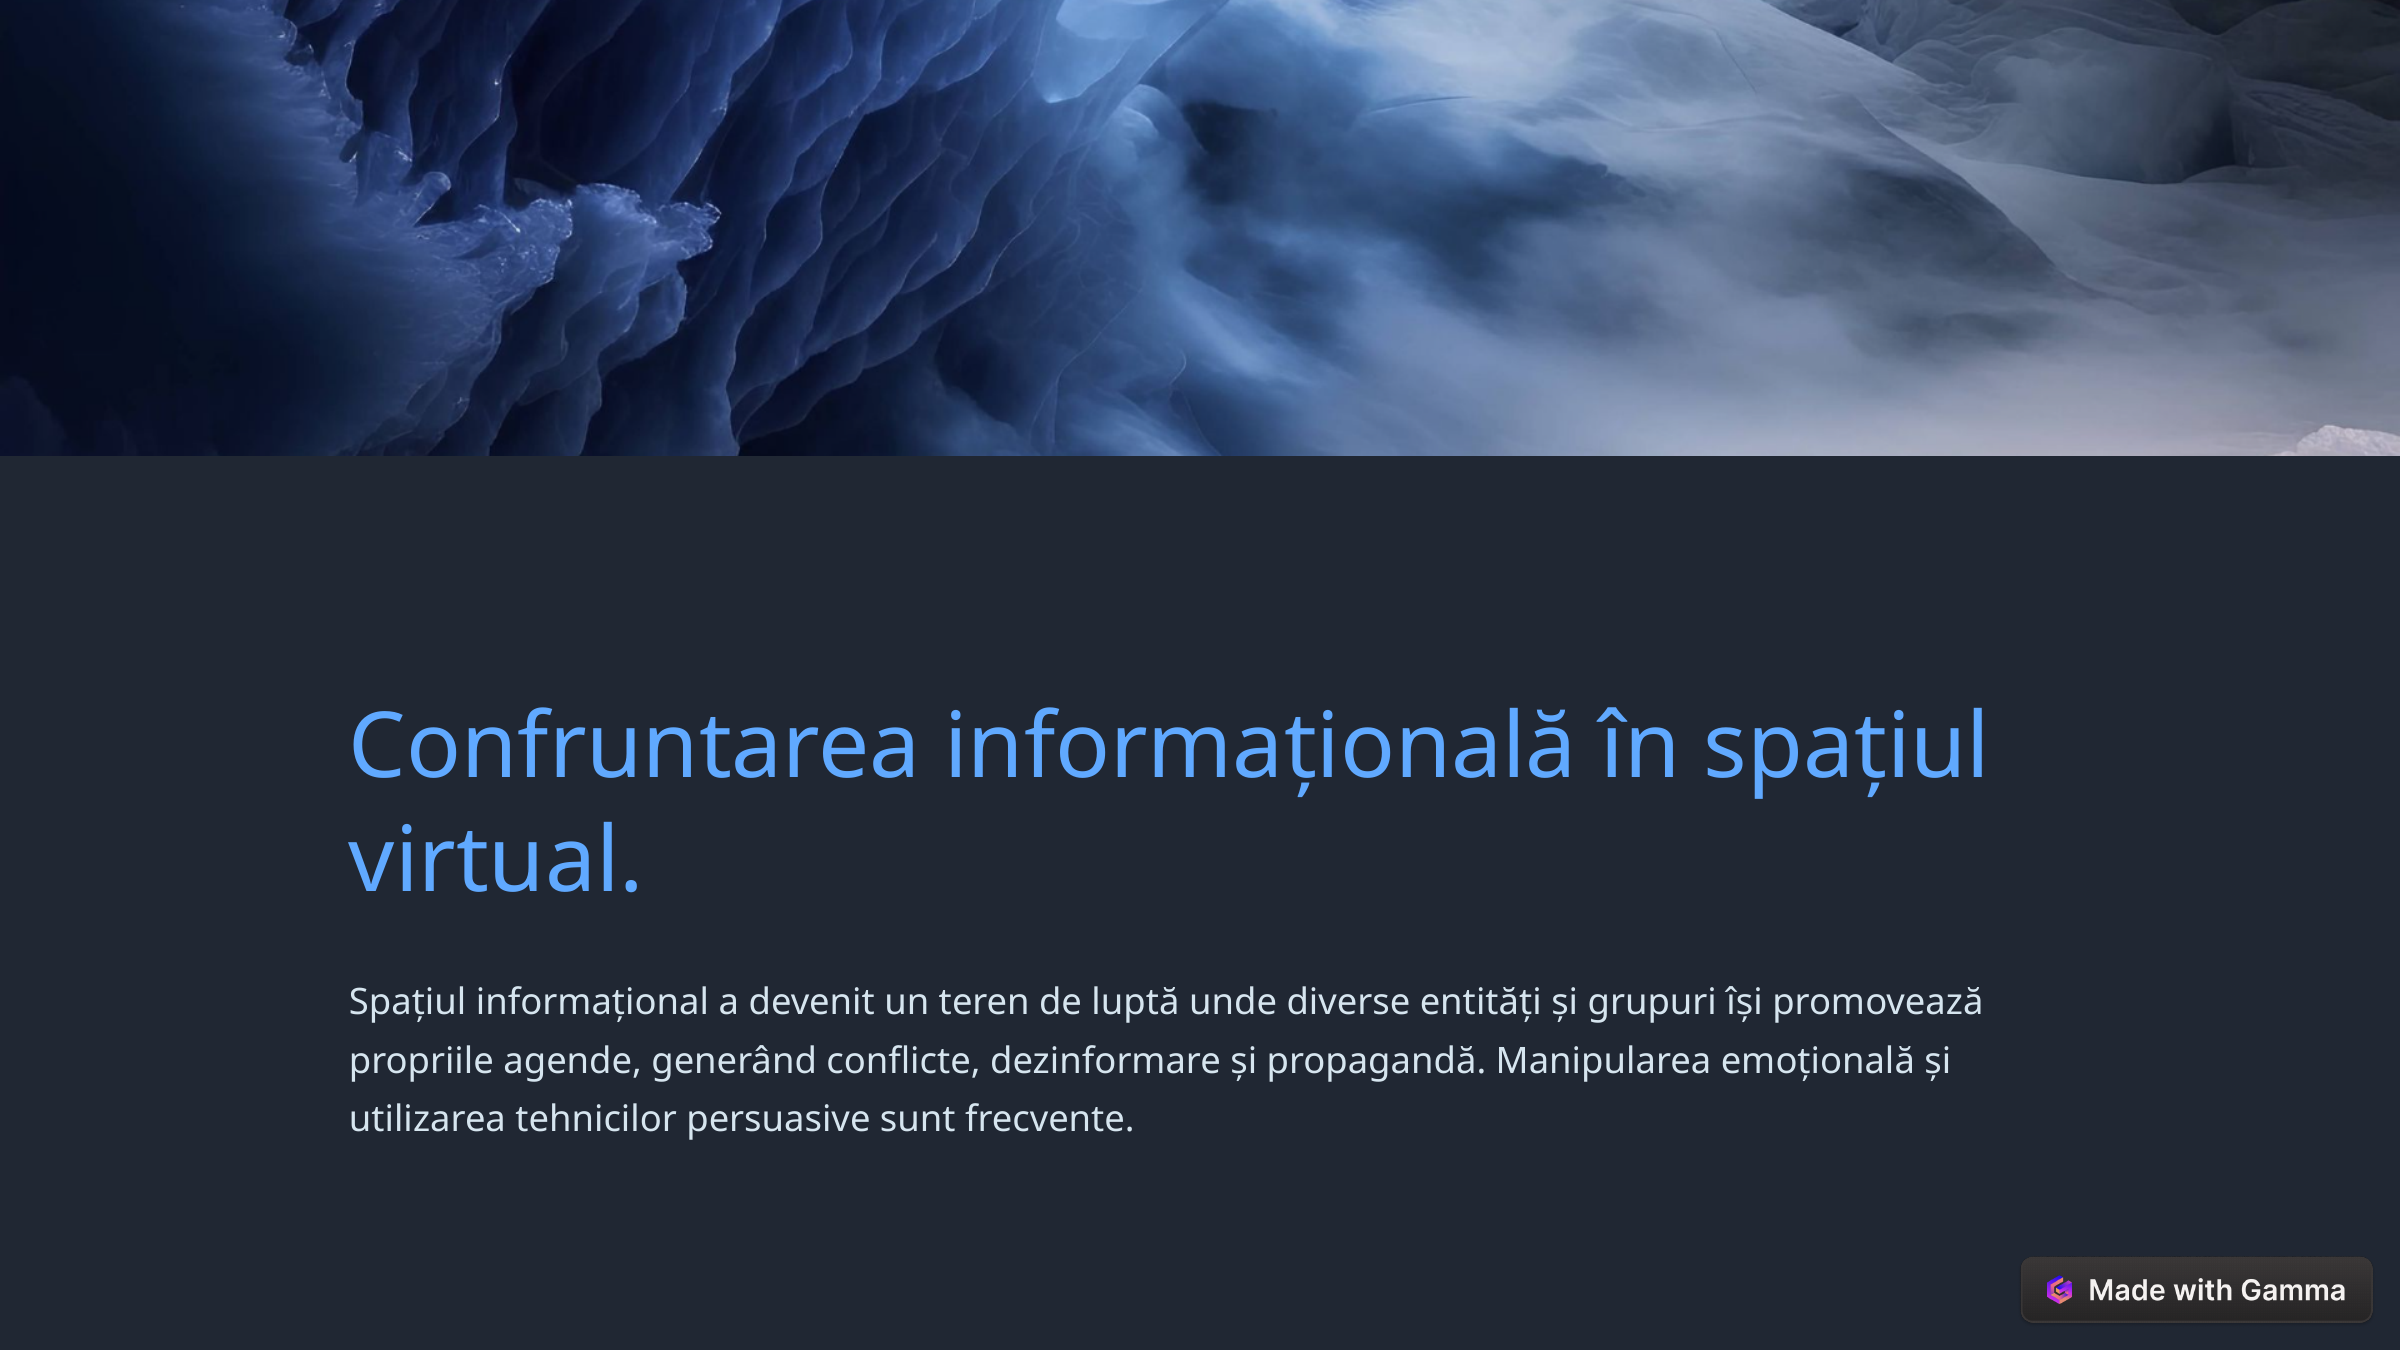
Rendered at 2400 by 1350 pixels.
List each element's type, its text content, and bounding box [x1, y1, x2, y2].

picture [0, 0, 2400, 456]
text_box Confruntarea informațională în spațiul virtual. [334, 674, 2066, 902]
picture [2008, 1244, 2385, 1335]
text_box [0, 456, 2400, 1350]
text_box Spațiul informațional a devenit un teren de luptă unde diverse entități și grupuri își promovează propriile agende, generând conflicte, dezinformare și propagandă. Manipularea emoțională și utilizarea tehnicilor persuasive sunt frecvente. [334, 956, 2066, 1132]
